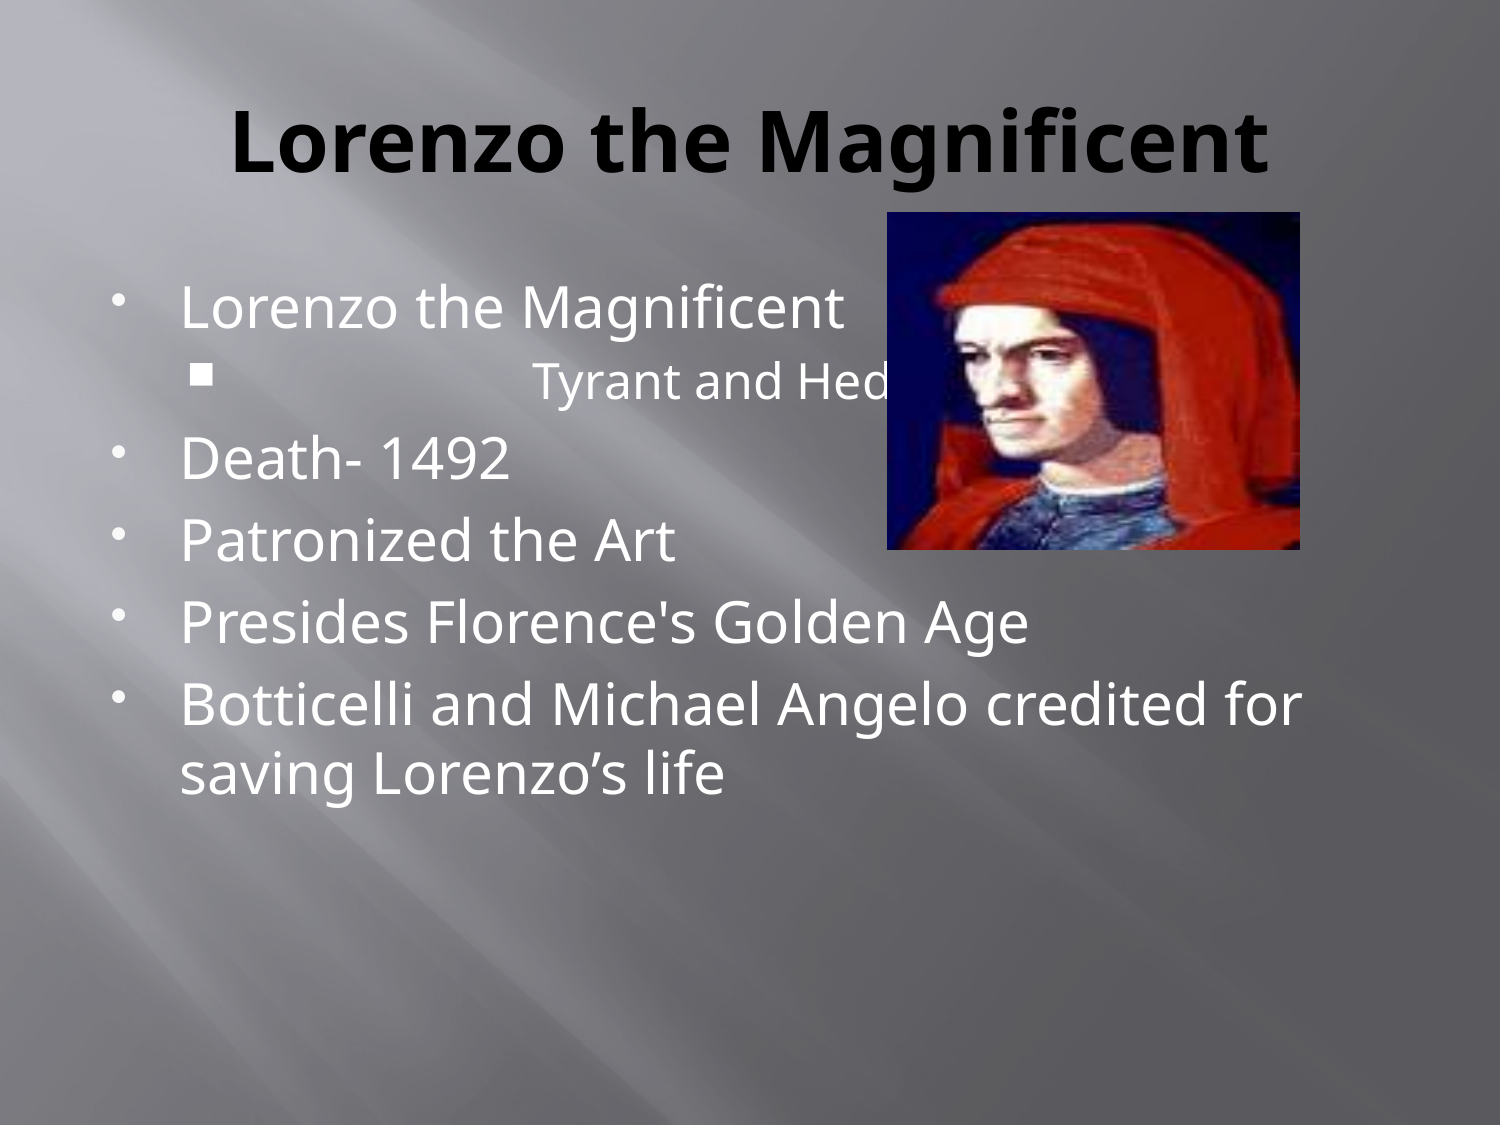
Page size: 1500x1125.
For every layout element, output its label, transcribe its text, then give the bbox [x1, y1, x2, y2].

list Lorenzo the Magnificent Tyrant and Hedonist Death- 1492 Patronized the Art Presides Florence's Golden Age Botticelli and Michael Angelo credited for saving Lorenzo’s life [75, 262, 1425, 1035]
picture [887, 212, 1301, 551]
title Lorenzo the Magnificent [75, 45, 1425, 233]
